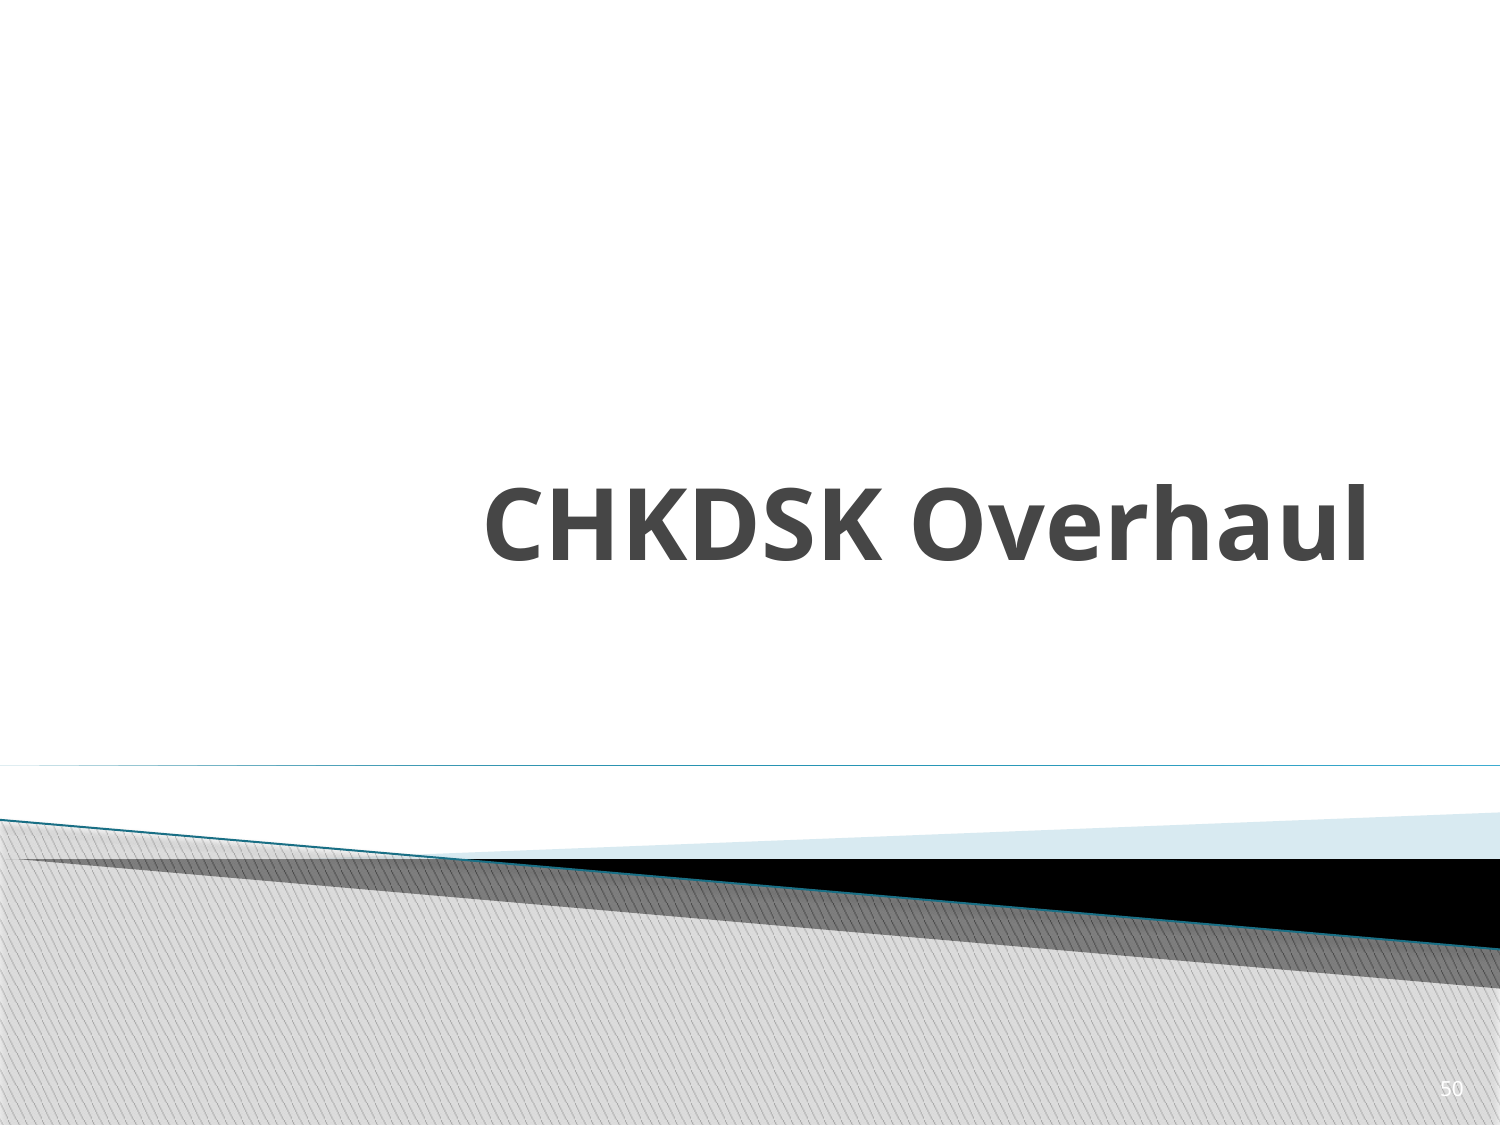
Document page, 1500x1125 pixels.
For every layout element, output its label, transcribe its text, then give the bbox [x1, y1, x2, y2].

title CHKDSK Overhaul [112, 287, 1388, 588]
picture [5, 859, 1500, 989]
slide_number 50 [1418, 1051, 1479, 1112]
